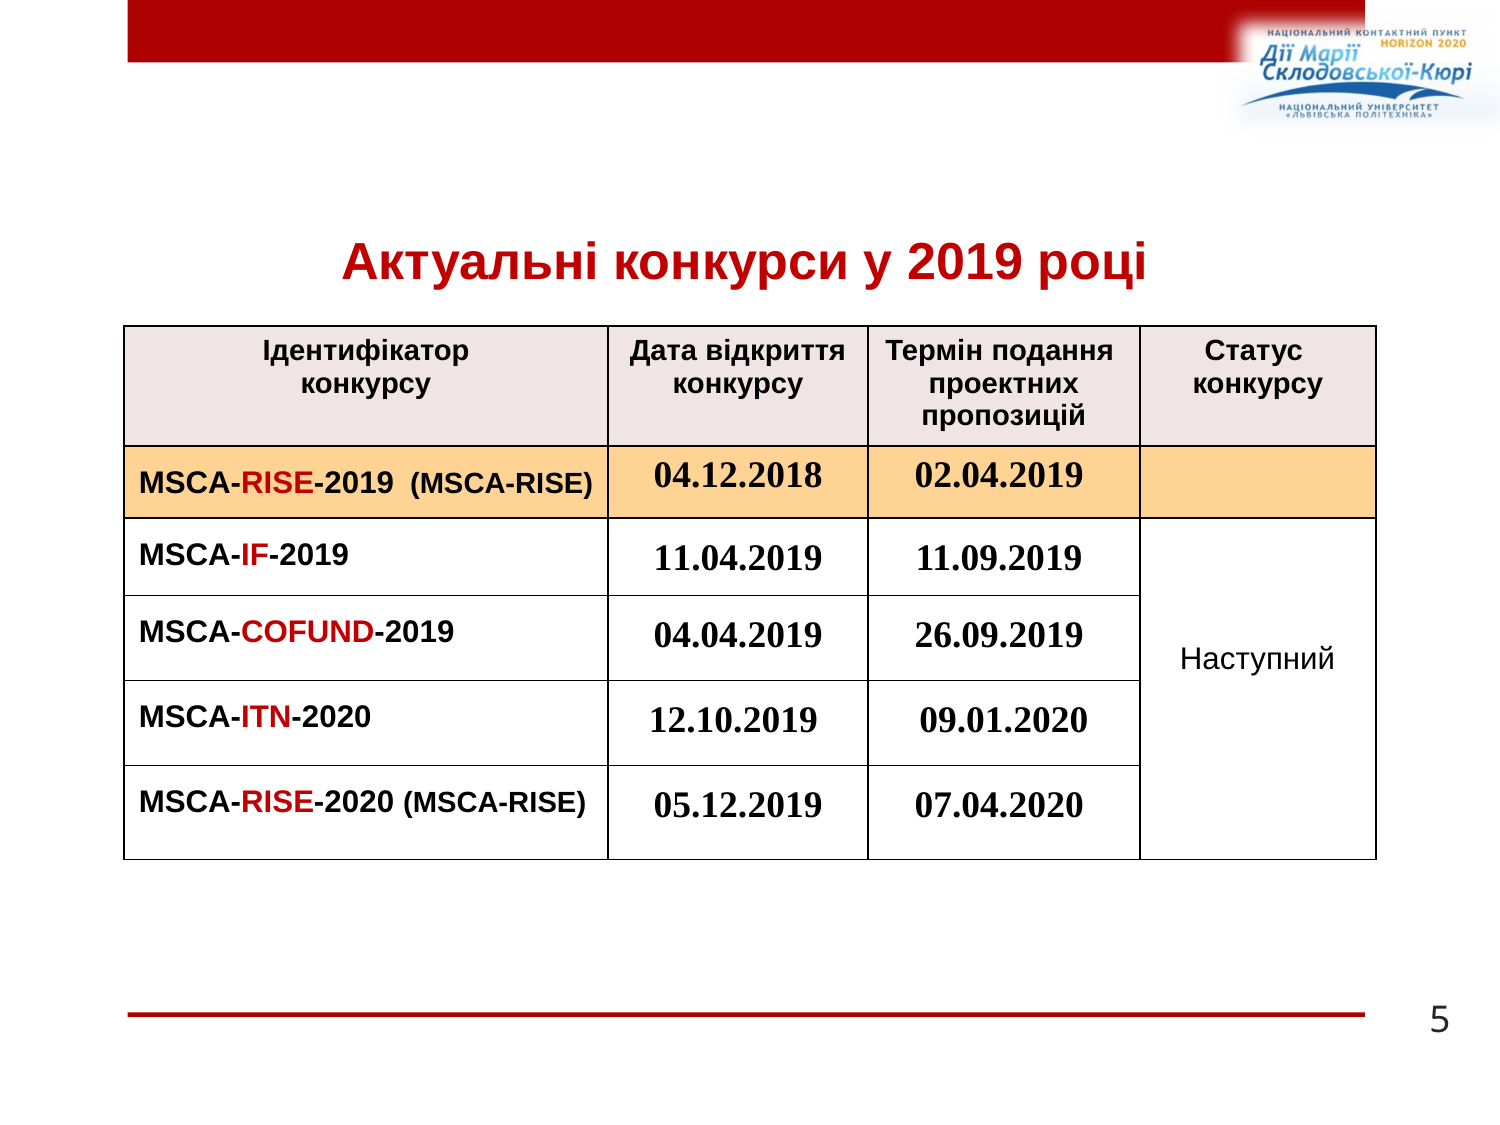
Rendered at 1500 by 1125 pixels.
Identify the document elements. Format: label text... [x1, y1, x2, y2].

table_cell MSCA-IF-2019 [125, 519, 607, 595]
table_cell [1141, 447, 1375, 517]
table_cell 26.09.2019 [869, 596, 1139, 680]
table_cell MSCA-RISE-2019 (MSCA-RISE) [125, 447, 607, 517]
table_cell MSCA-COFUND-2019 [125, 596, 607, 680]
table_cell 11.09.2019 [869, 519, 1139, 595]
table_cell Наступний [1141, 519, 1375, 859]
table_cell 09.01.2020 [869, 681, 1139, 765]
table_cell MSCA-ITN-2020 [125, 681, 607, 765]
table_cell 04.04.2019 [609, 596, 867, 680]
table_cell 02.04.2019 [869, 447, 1139, 517]
table_header Ідентифікатор конкурсу [125, 327, 607, 445]
table_cell 05.12.2019 [609, 766, 867, 859]
table_header Дата відкриття конкурсу [609, 327, 867, 445]
table_cell 11.04.2019 [609, 519, 867, 595]
table_cell 12.10.2019 [609, 681, 867, 765]
table_header Термін подання проектних пропозицій [869, 327, 1139, 445]
picture [1220, 4, 1500, 138]
table_cell MSCA-RISE-2020 (MSCA-RISE) [125, 766, 607, 859]
table_cell 04.12.2018 [609, 447, 867, 517]
slide_number 5 [1340, 987, 1466, 1048]
text_box Актуальні конкурси у 2019 році [211, 219, 1278, 298]
table_header Статус конкурсу [1141, 327, 1375, 445]
table_cell 07.04.2020 [869, 766, 1139, 859]
